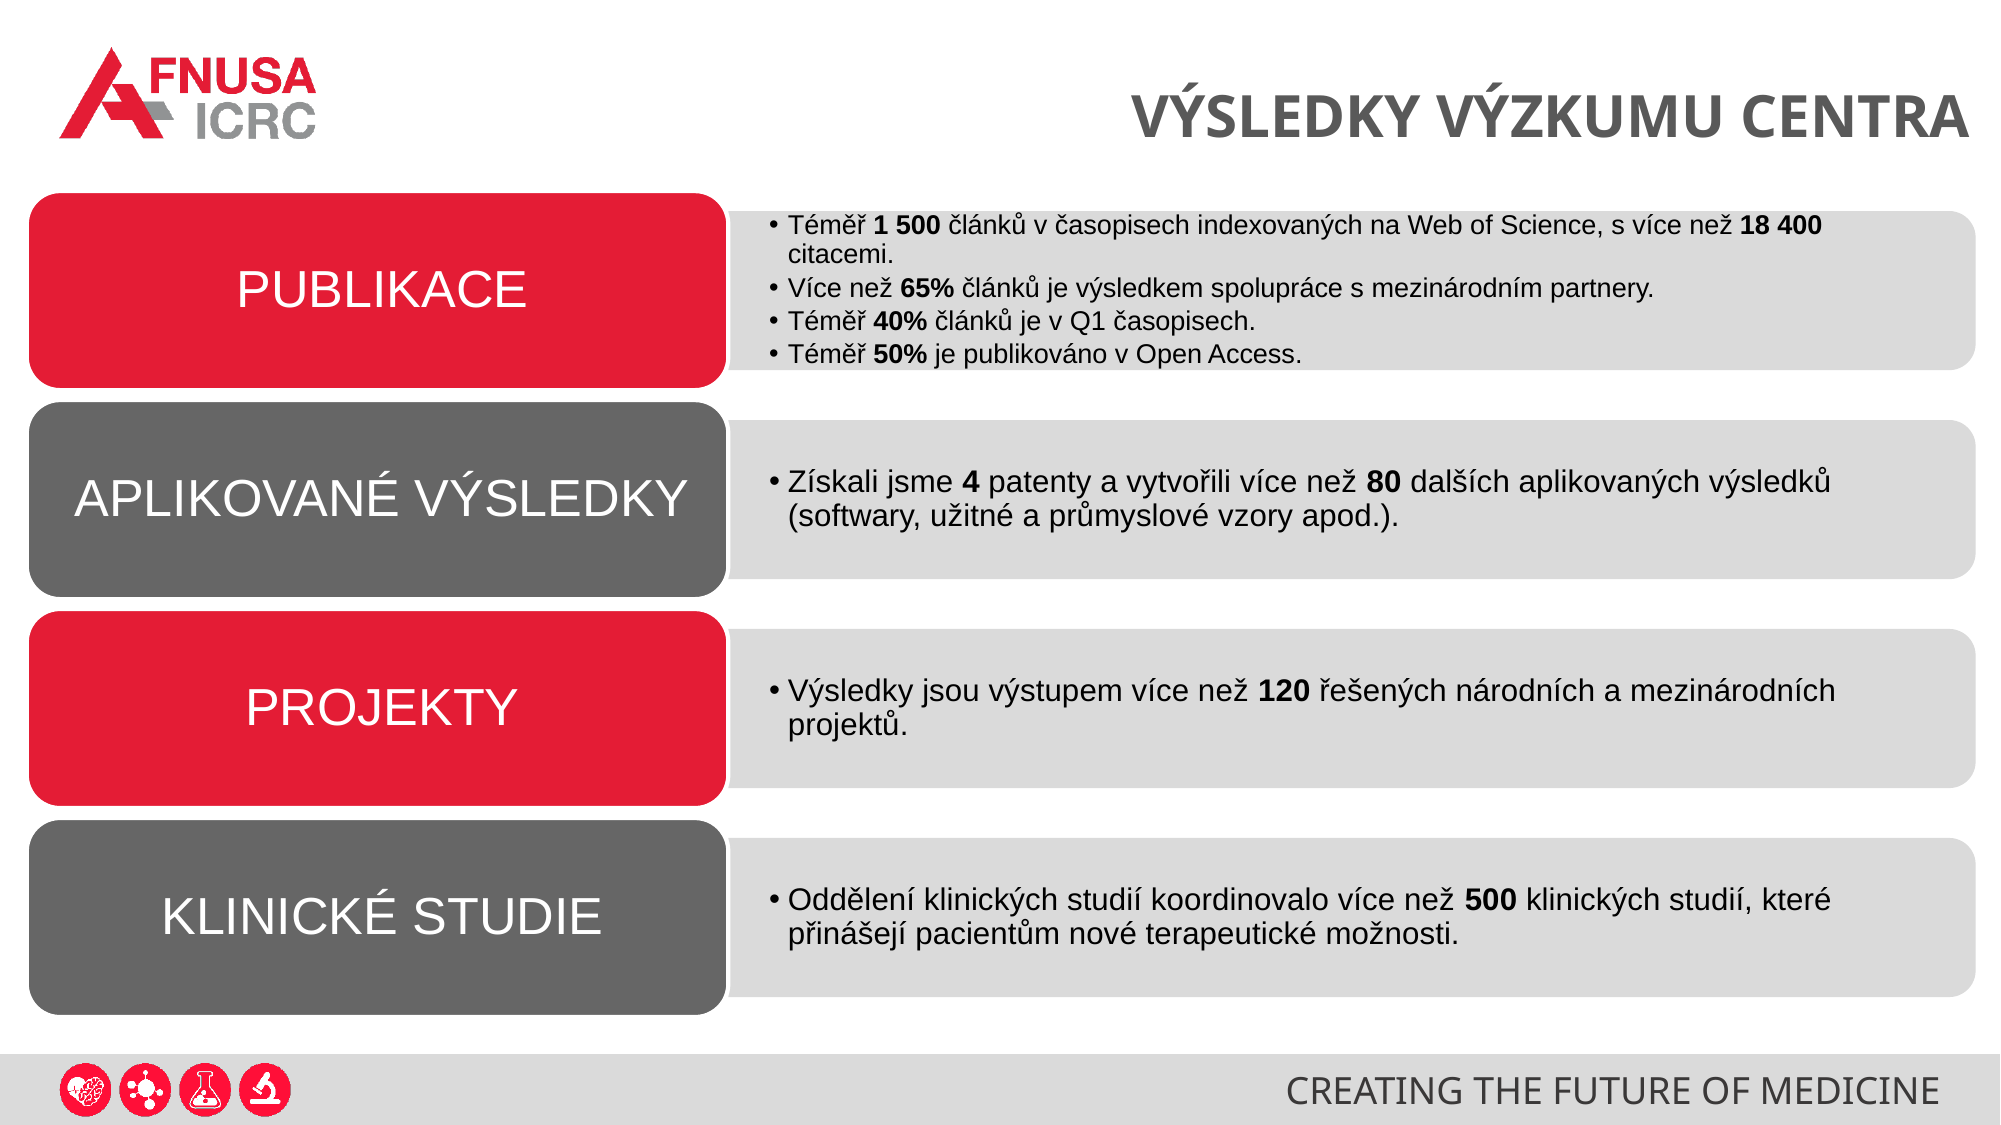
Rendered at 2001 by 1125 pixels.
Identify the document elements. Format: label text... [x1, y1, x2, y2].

title VÝSLEDKY VÝZKUMU CENTRA [506, 10, 1986, 228]
picture [59, 47, 316, 139]
picture [59, 1062, 291, 1117]
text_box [26, 190, 1976, 1018]
